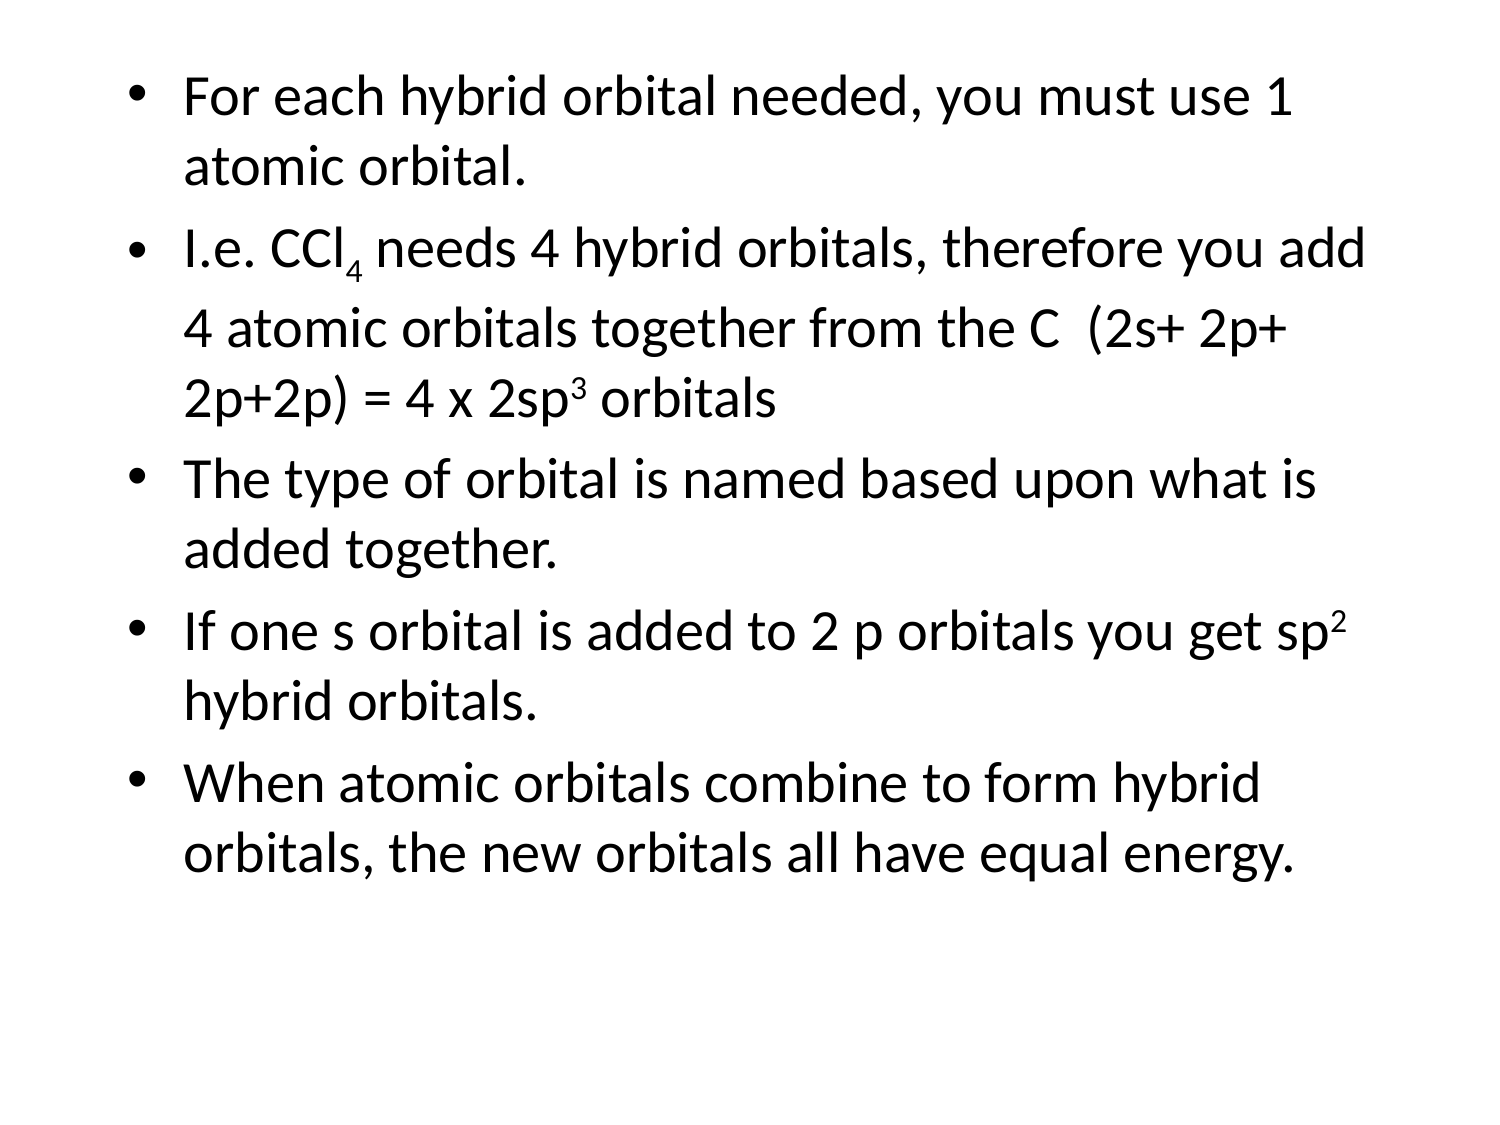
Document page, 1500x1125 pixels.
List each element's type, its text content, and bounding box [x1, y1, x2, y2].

list For each hybrid orbital needed, you must use 1 atomic orbital. I.e. CCl4 needs 4 hybrid orbitals, therefore you add 4 atomic orbitals together from the C (2s+ 2p+ 2p+2p) = 4 x 2sp3 orbitals The type of orbital is named based upon what is added together. If one s orbital is added to 2 p orbitals you get sp2 hybrid orbitals. When atomic orbitals combine to form hybrid orbitals, the new orbitals all have equal energy. [112, 49, 1388, 1001]
